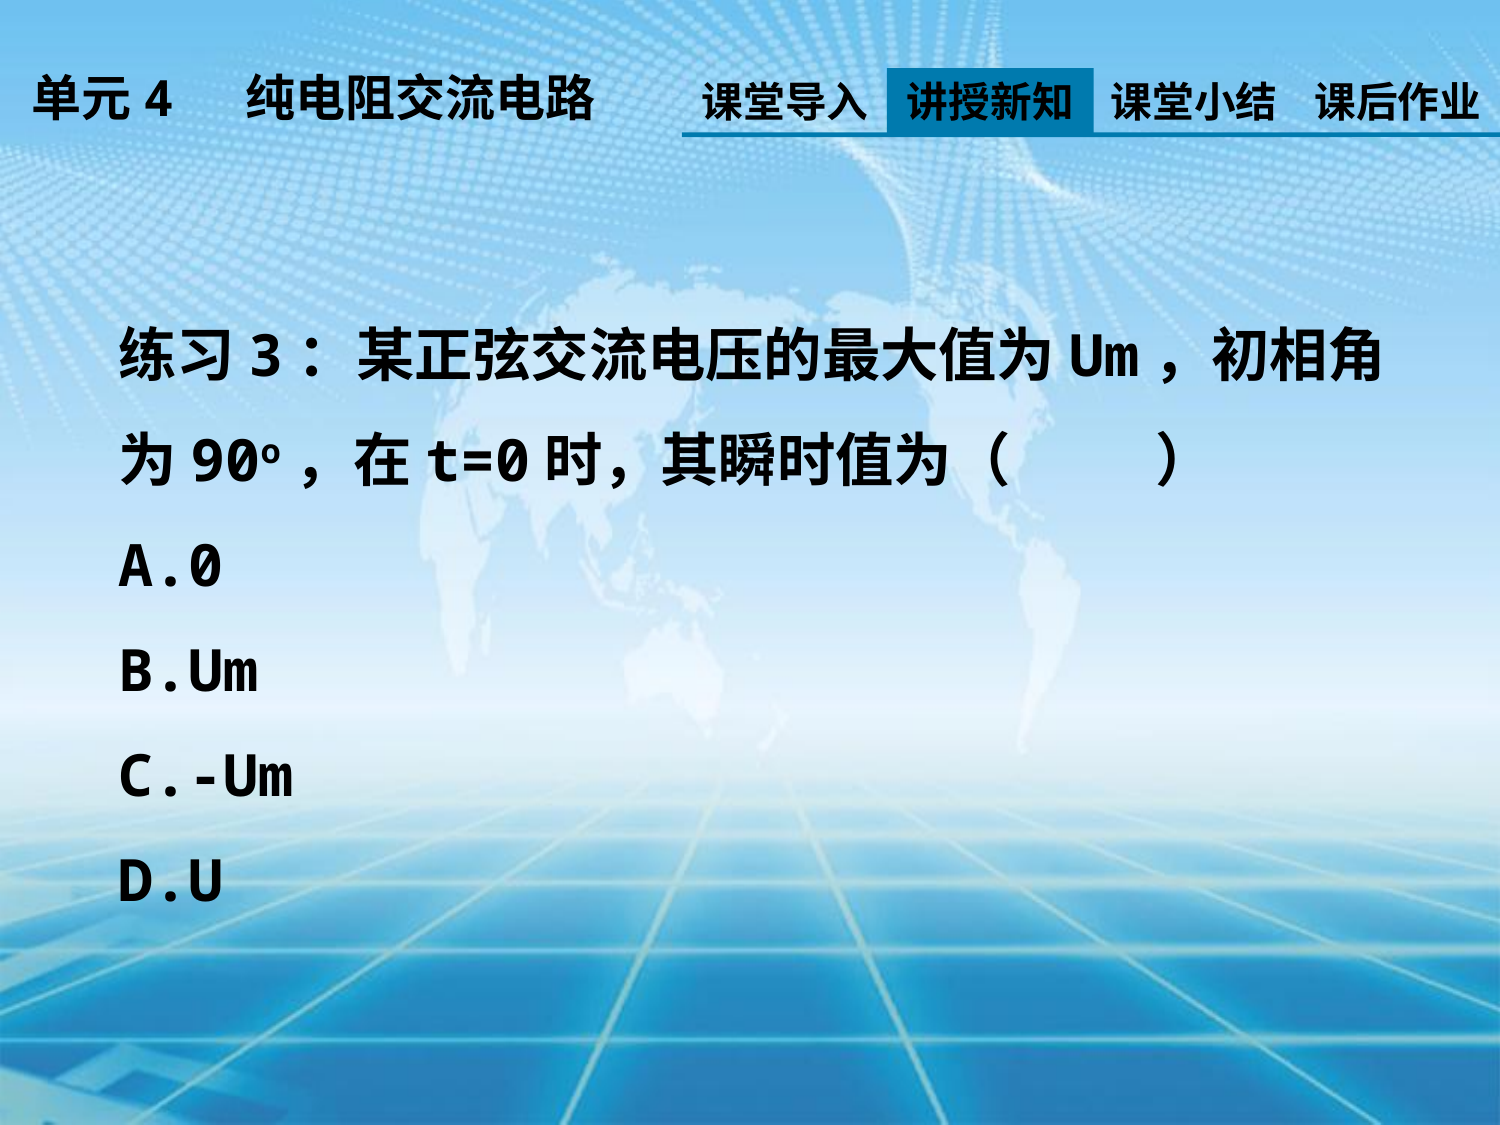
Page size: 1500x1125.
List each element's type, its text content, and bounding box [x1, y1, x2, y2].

picture [0, 0, 1500, 1125]
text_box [16, 59, 1500, 135]
text_box 练习3：某正弦交流电压的最大值为Um，初相角为90o，在t=0时，其瞬时值为（ ） A.0 B.Um C.-Um D.U [103, 275, 1405, 921]
